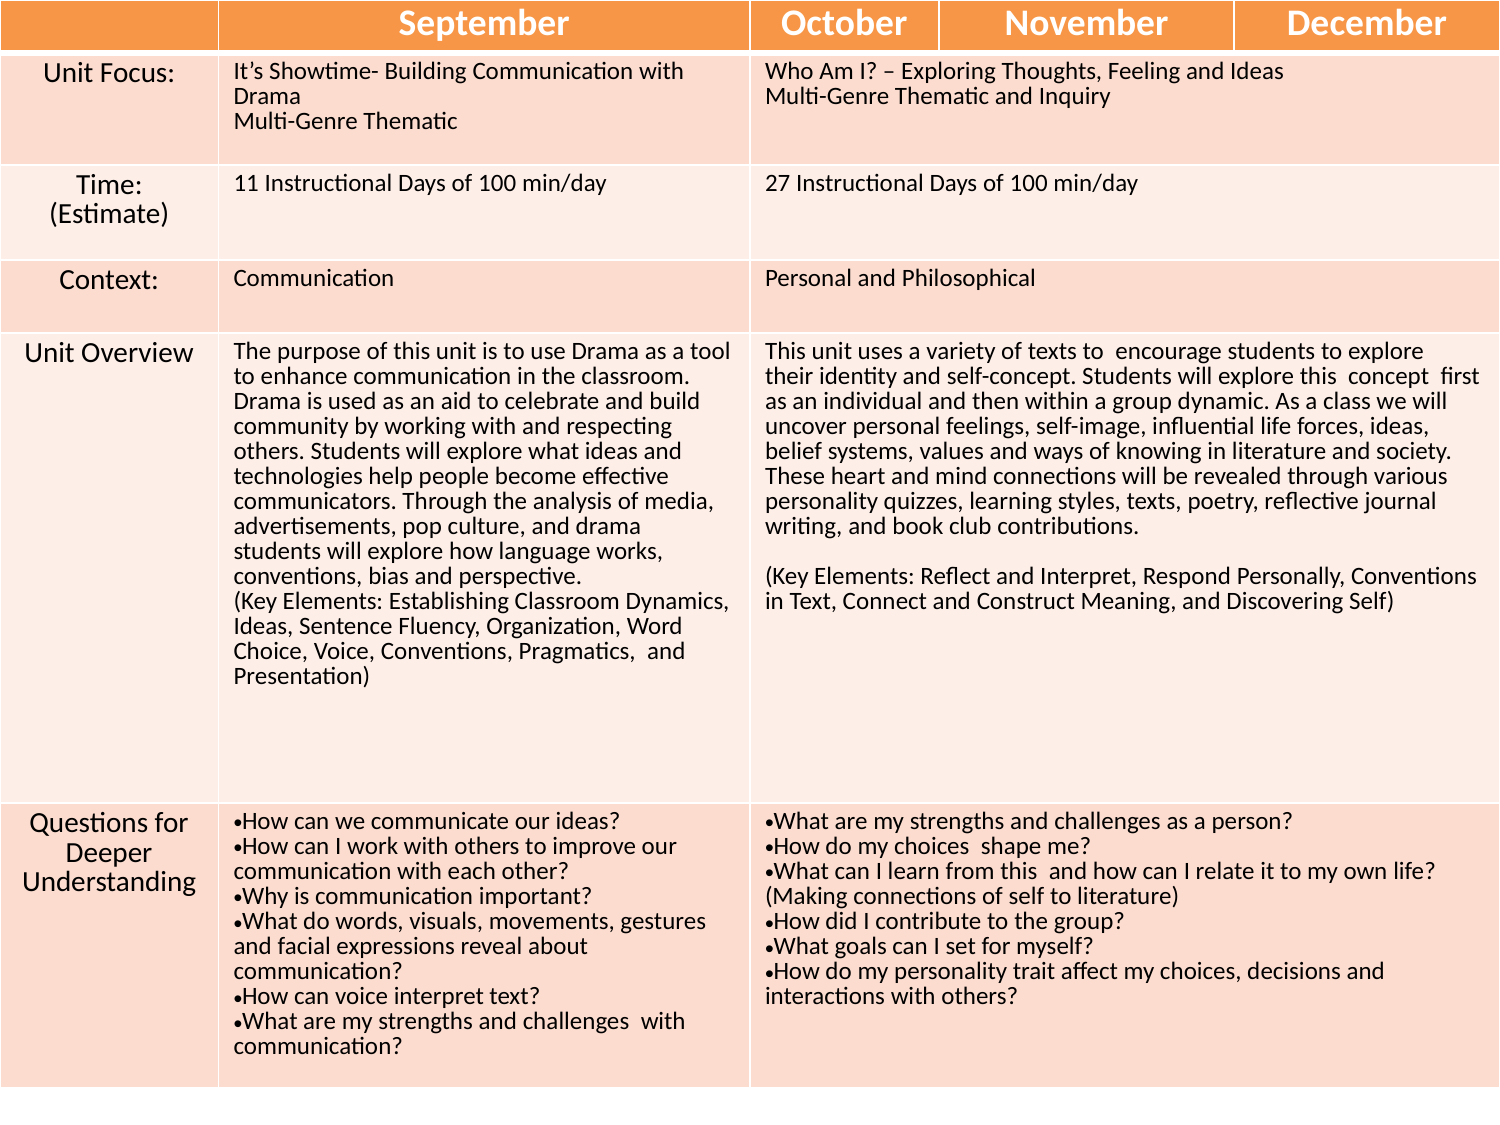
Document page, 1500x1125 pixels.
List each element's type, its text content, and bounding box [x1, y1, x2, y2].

table_cell Unit Focus: [1, 56, 218, 164]
table_header November [940, 1, 1233, 50]
table_cell Personal and Philosophical [751, 261, 1499, 332]
table_cell The purpose of this unit is to use Drama as a tool to enhance communication in the classroom. Drama is used as an aid to celebrate and build community by working with and respecting others. Students will explore what ideas and technologies help people become effective communicators. Through the analysis of media, advertisements, pop culture, and drama students will explore how language works, conventions, bias and perspective. (Key Elements: Establishing Classroom Dynamics, Ideas, Sentence Fluency, Organization, Word Choice, Voice, Conventions, Pragmatics, and Presentation) [219, 334, 749, 802]
table_cell 27 Instructional Days of 100 min/day [751, 166, 1499, 259]
table_cell What are my strengths and challenges as a person? How do my choices shape me? What can I learn from this and how can I relate it to my own life? (Making connections of self to literature) How did I contribute to the group? What goals can I set for myself? How do my personality trait affect my choices, decisions and interactions with others? [751, 804, 1499, 1087]
table_cell Communication [219, 261, 749, 332]
table_cell This unit uses a variety of texts to encourage students to explore their identity and self-concept. Students will explore this concept first as an individual and then within a group dynamic. As a class we will uncover personal feelings, self-image, influential life forces, ideas, belief systems, values and ways of knowing in literature and society. These heart and mind connections will be revealed through various personality quizzes, learning styles, texts, poetry, reflective journal writing, and book club contributions. (Key Elements: Reflect and Interpret, Respond Personally, Conventions in Text, Connect and Construct Meaning, and Discovering Self) [751, 334, 1499, 802]
table_cell Who Am I? – Exploring Thoughts, Feeling and Ideas Multi-Genre Thematic and Inquiry [751, 56, 1499, 164]
table_header December [1235, 1, 1499, 50]
table_cell Unit Overview [1, 334, 218, 802]
table_header [1, 1, 218, 50]
table_cell How can we communicate our ideas? How can I work with others to improve our communication with each other? Why is communication important? What do words, visuals, movements, gestures and facial expressions reveal about communication? How can voice interpret text? What are my strengths and challenges with communication? [219, 804, 749, 1087]
table_cell 11 Instructional Days of 100 min/day [219, 166, 749, 259]
table_cell Context: [1, 261, 218, 332]
table_header October [751, 1, 938, 50]
table_header September [219, 1, 749, 50]
table_cell Time: (Estimate) [1, 166, 218, 259]
table_cell It’s Showtime- Building Communication with Drama Multi-Genre Thematic [219, 56, 749, 164]
table_cell Questions for Deeper Understanding [1, 804, 218, 1087]
